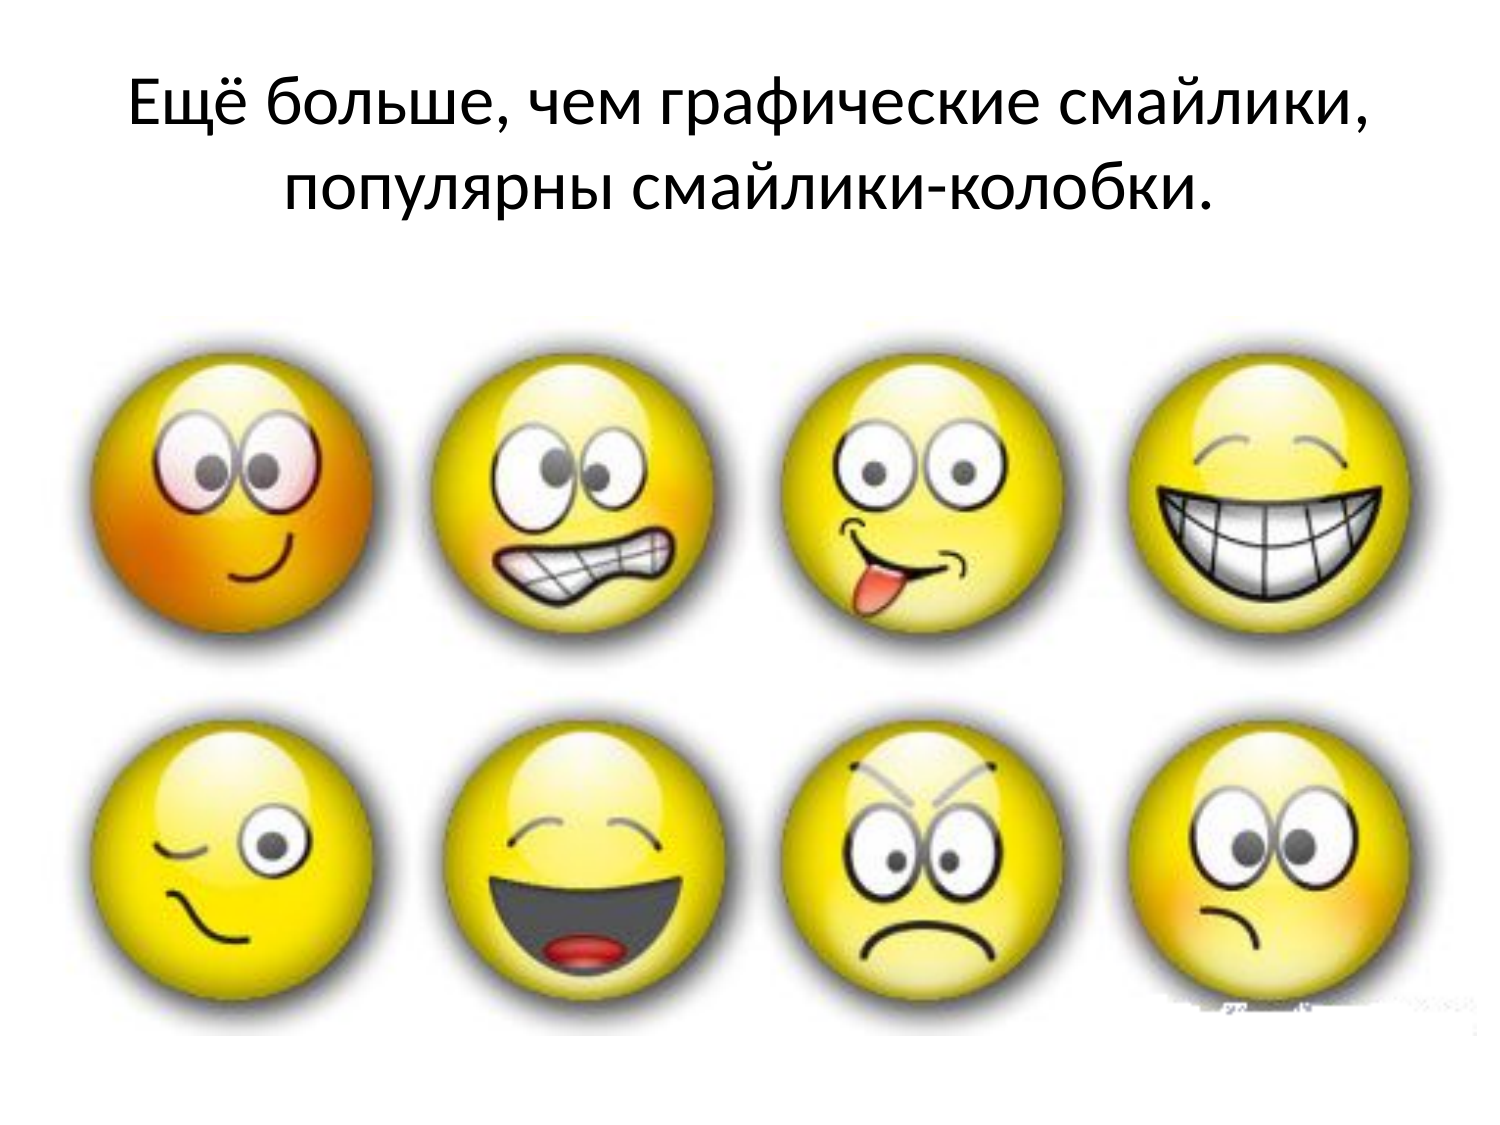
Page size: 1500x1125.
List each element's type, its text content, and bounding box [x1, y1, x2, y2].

title Ещё больше, чем графические смайлики, популярны смайлики-колобки. [75, 45, 1425, 233]
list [34, 316, 1477, 1036]
